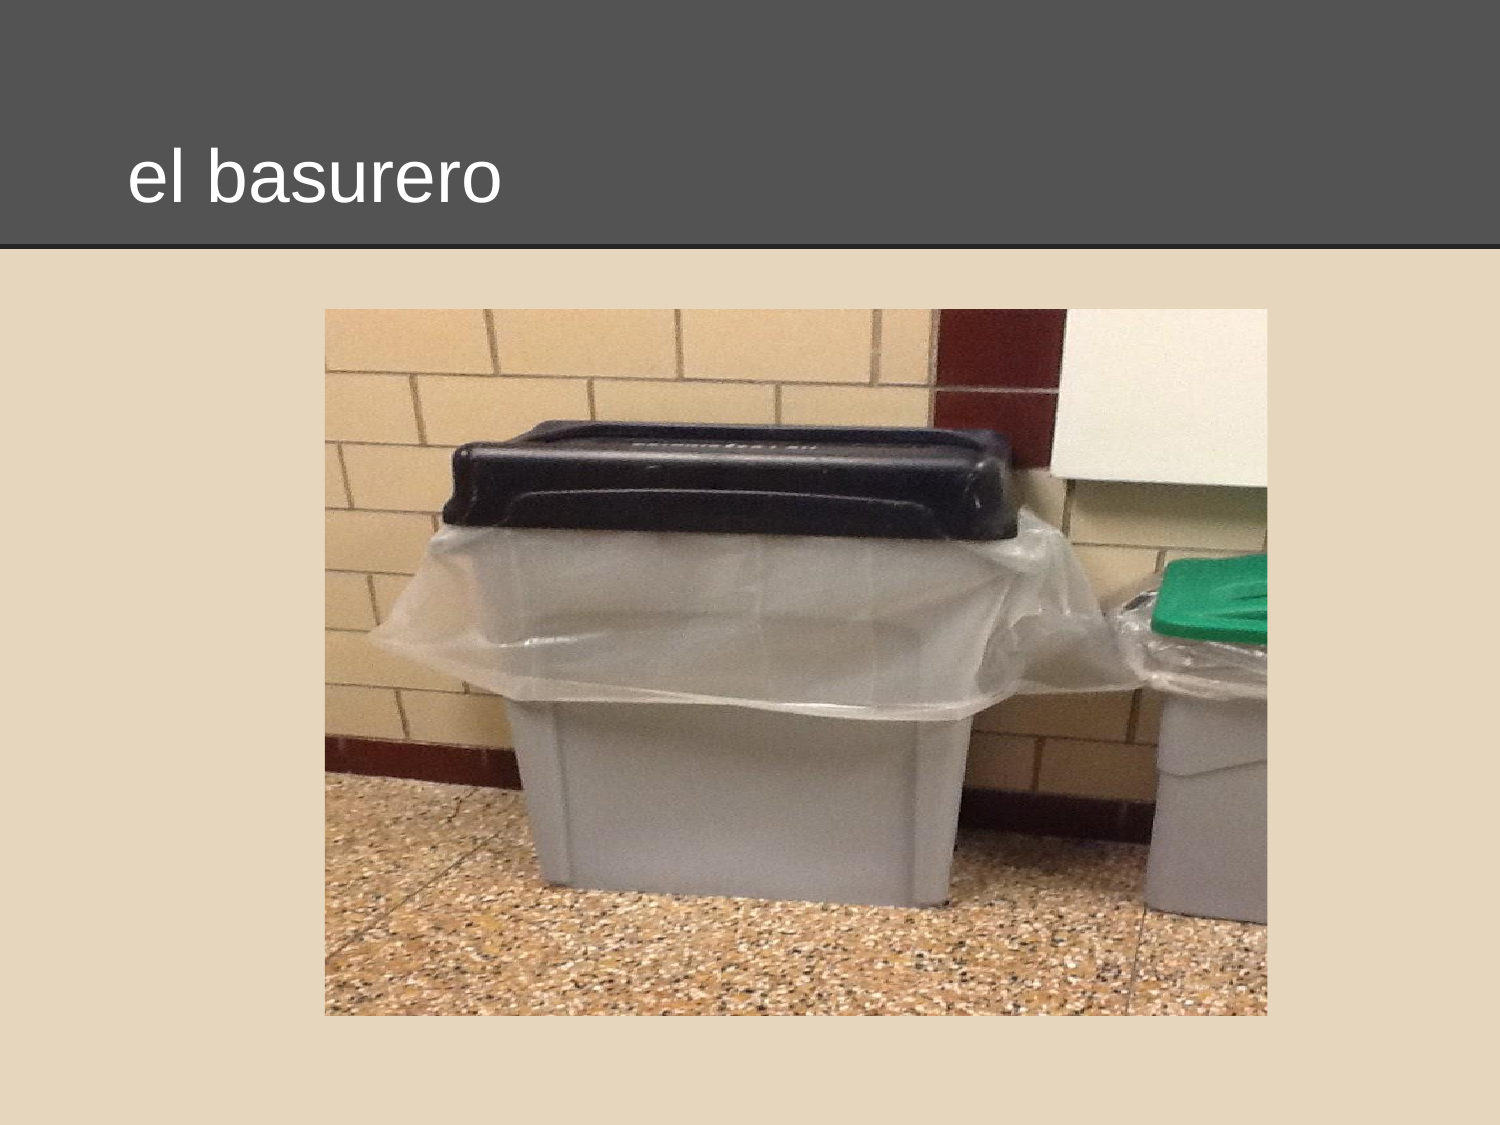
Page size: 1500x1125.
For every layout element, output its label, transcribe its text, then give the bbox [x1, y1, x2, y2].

title el basurero [75, 45, 1425, 233]
text_box [324, 309, 1268, 1016]
